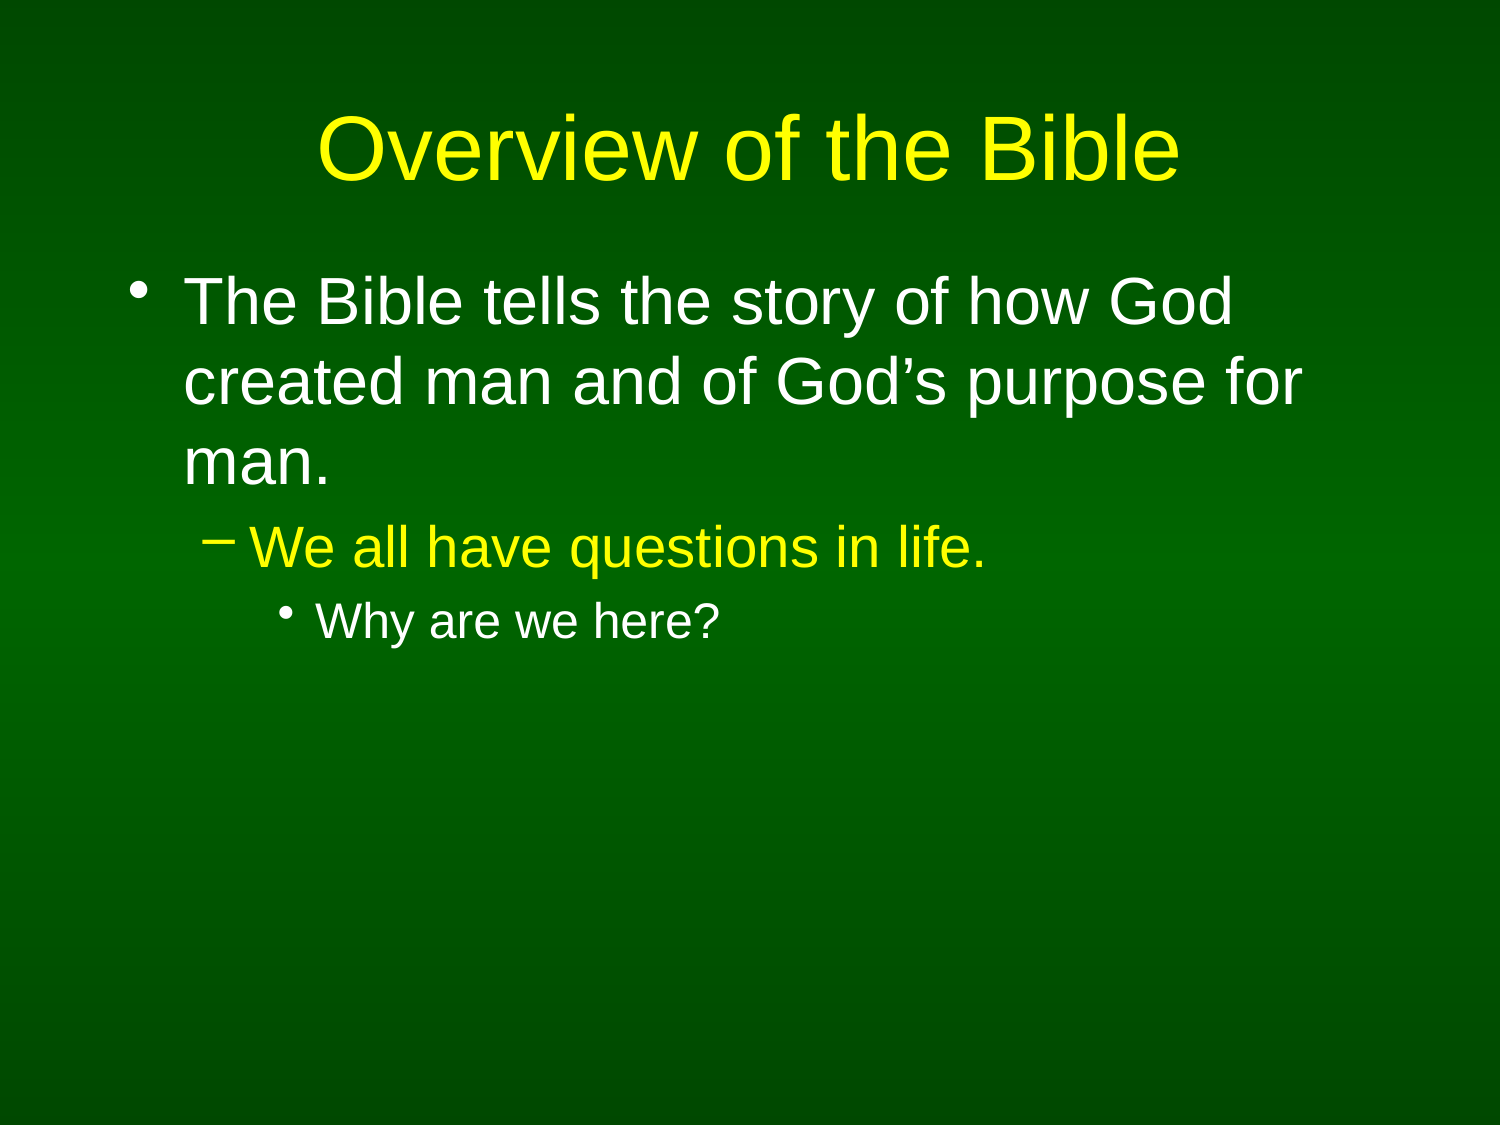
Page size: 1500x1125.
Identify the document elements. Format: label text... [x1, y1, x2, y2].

title Overview of the Bible [112, 50, 1388, 238]
list The Bible tells the story of how God created man and of God’s purpose for man. We all have questions in life. Why are we here? [112, 249, 1388, 1063]
